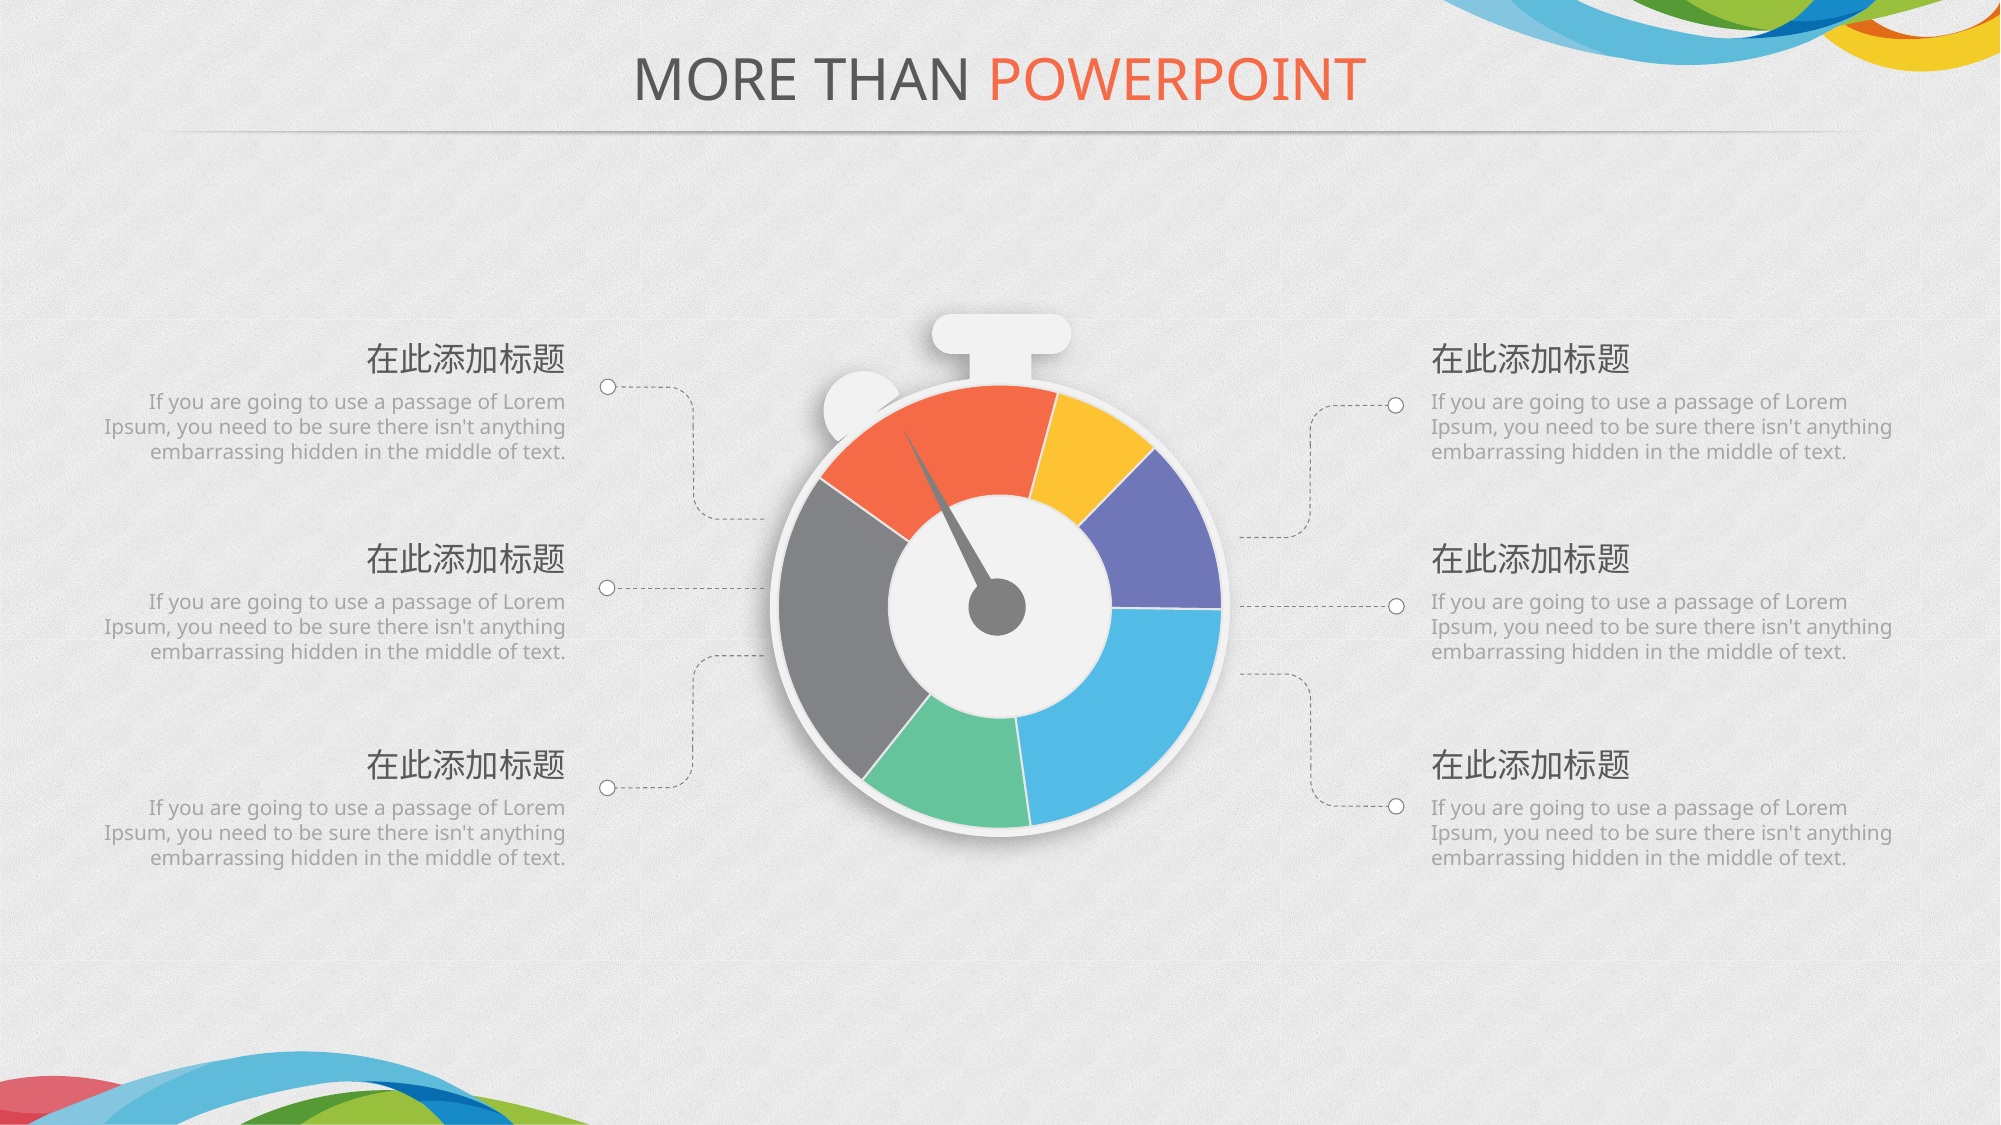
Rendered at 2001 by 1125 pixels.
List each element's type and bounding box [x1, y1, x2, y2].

text_box [1240, 673, 1925, 878]
text_box [1239, 330, 1925, 530]
text_box [1239, 530, 1925, 672]
text_box [0, 0, 2000, 1125]
text_box [768, 313, 1232, 858]
picture [124, 131, 1893, 139]
text_box [72, 330, 765, 520]
text_box [72, 655, 764, 878]
text_box [72, 530, 764, 655]
